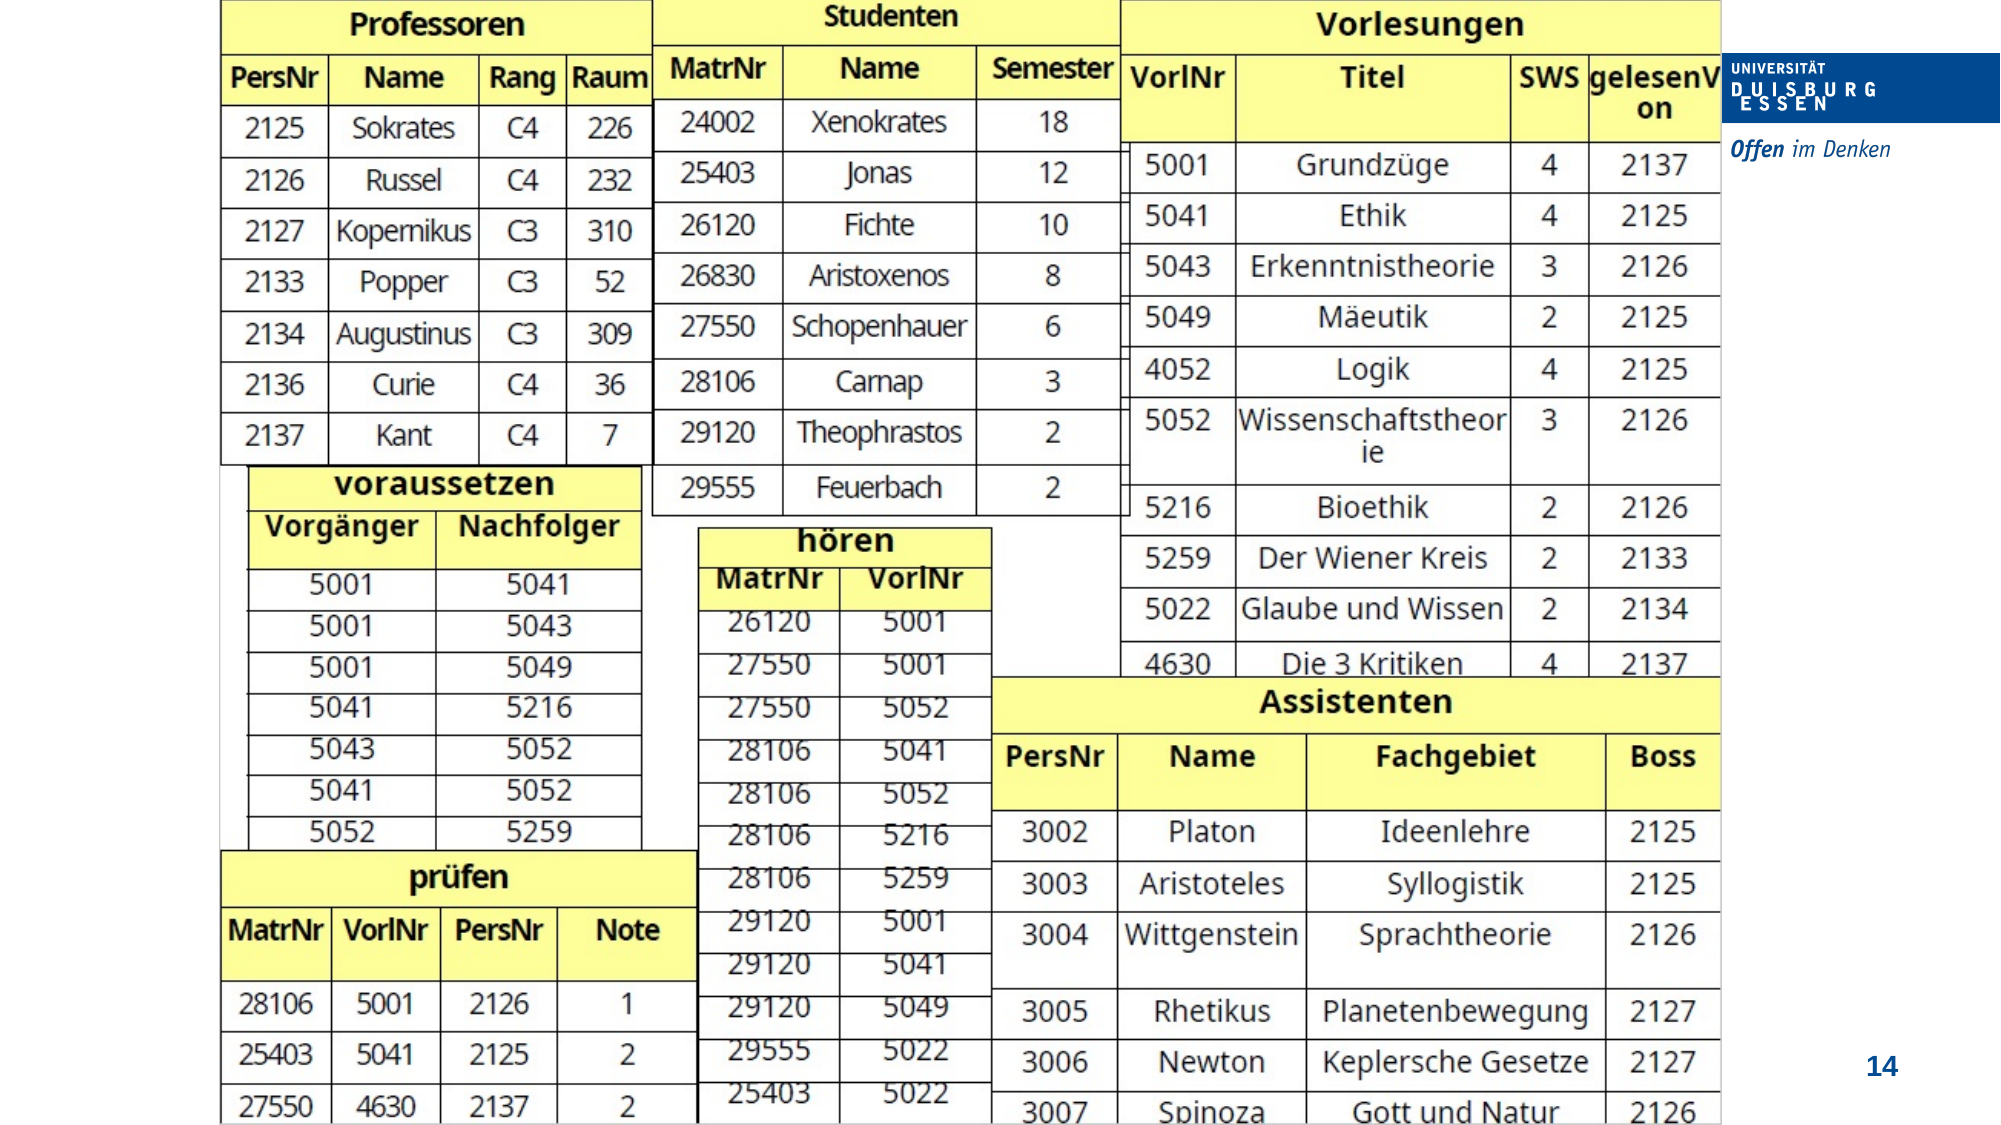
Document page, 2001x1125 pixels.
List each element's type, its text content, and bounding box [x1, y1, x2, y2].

slide_number 14 [1722, 1039, 1914, 1081]
picture [219, 0, 2000, 1125]
